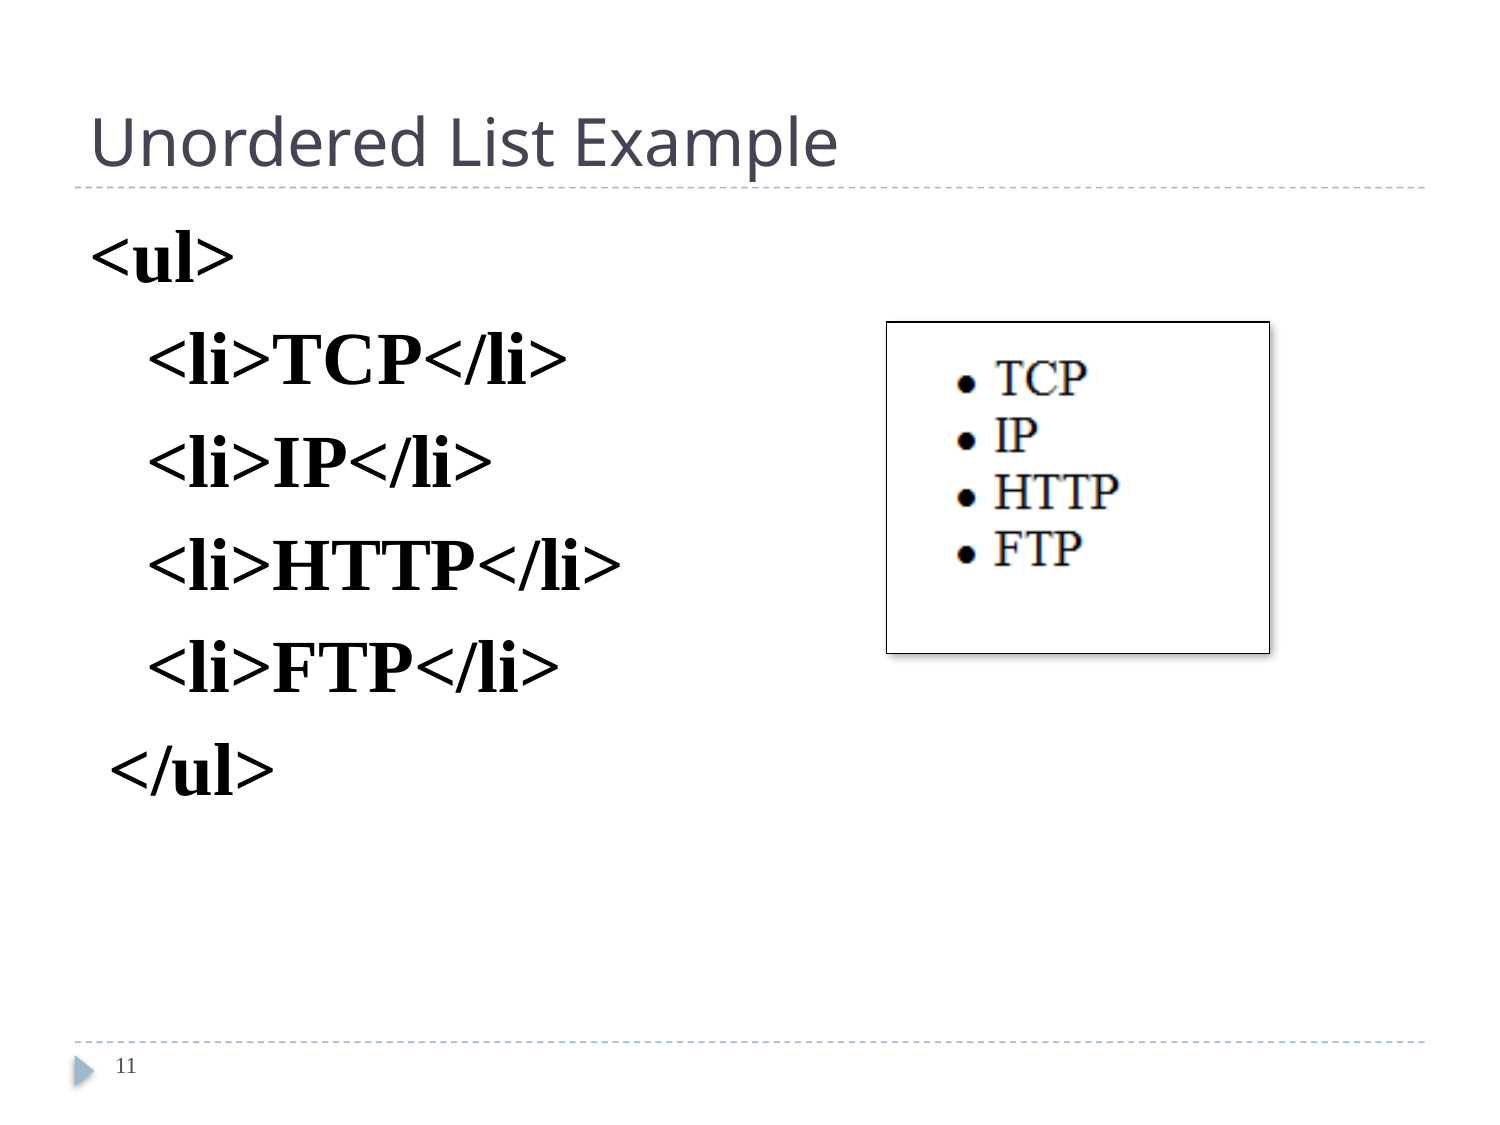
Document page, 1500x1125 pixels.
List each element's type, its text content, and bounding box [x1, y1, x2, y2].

title Unordered List Example [75, 24, 1425, 188]
slide_number 11 [100, 1042, 426, 1103]
list <ul> <li>TCP</li> <li>IP</li> <li>HTTP</li> <li>FTP</li> </ul> [75, 200, 1425, 1010]
picture [887, 322, 1269, 653]
